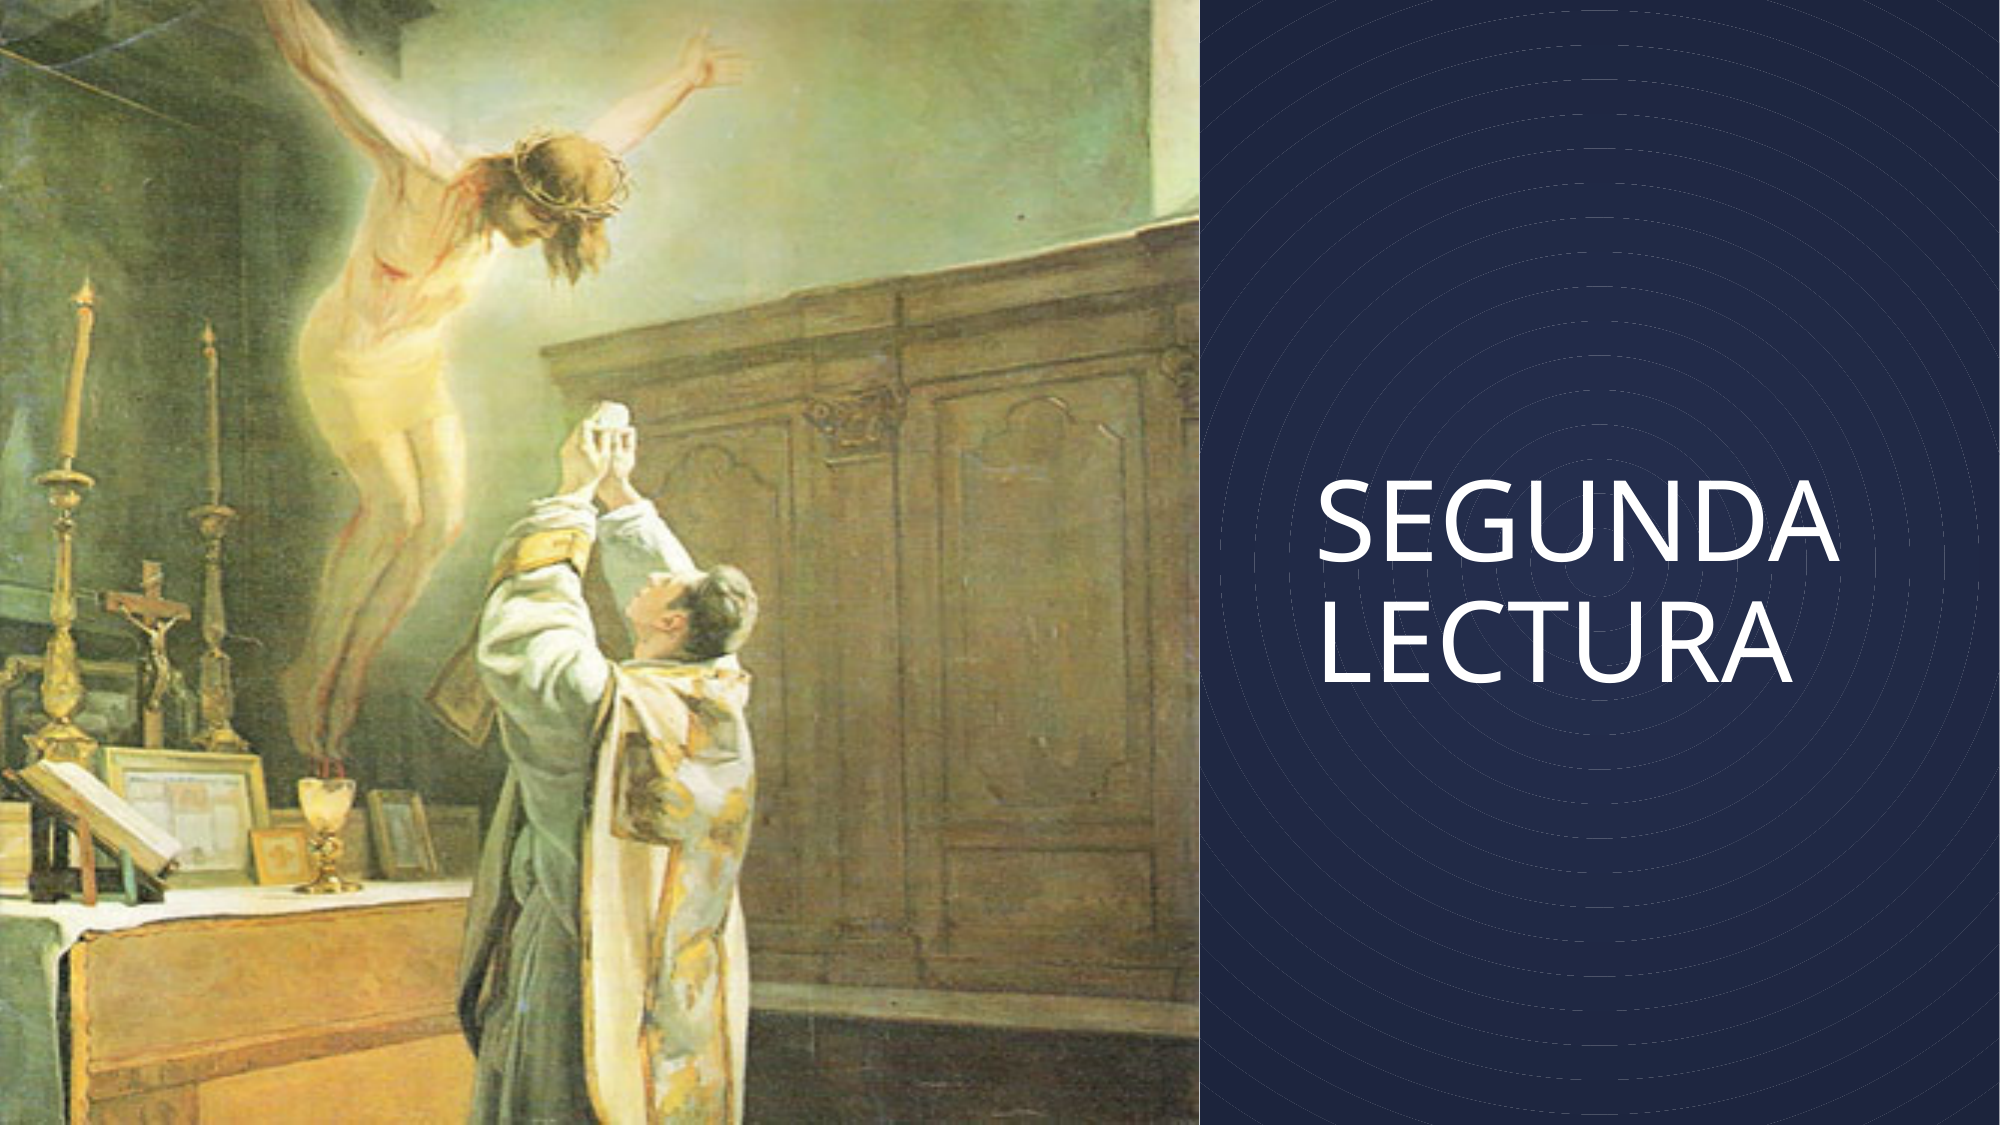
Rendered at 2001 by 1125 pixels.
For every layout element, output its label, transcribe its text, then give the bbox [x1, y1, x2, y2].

picture [0, 0, 1199, 1125]
title SEGUNDA LECTURA [1299, 387, 1898, 715]
